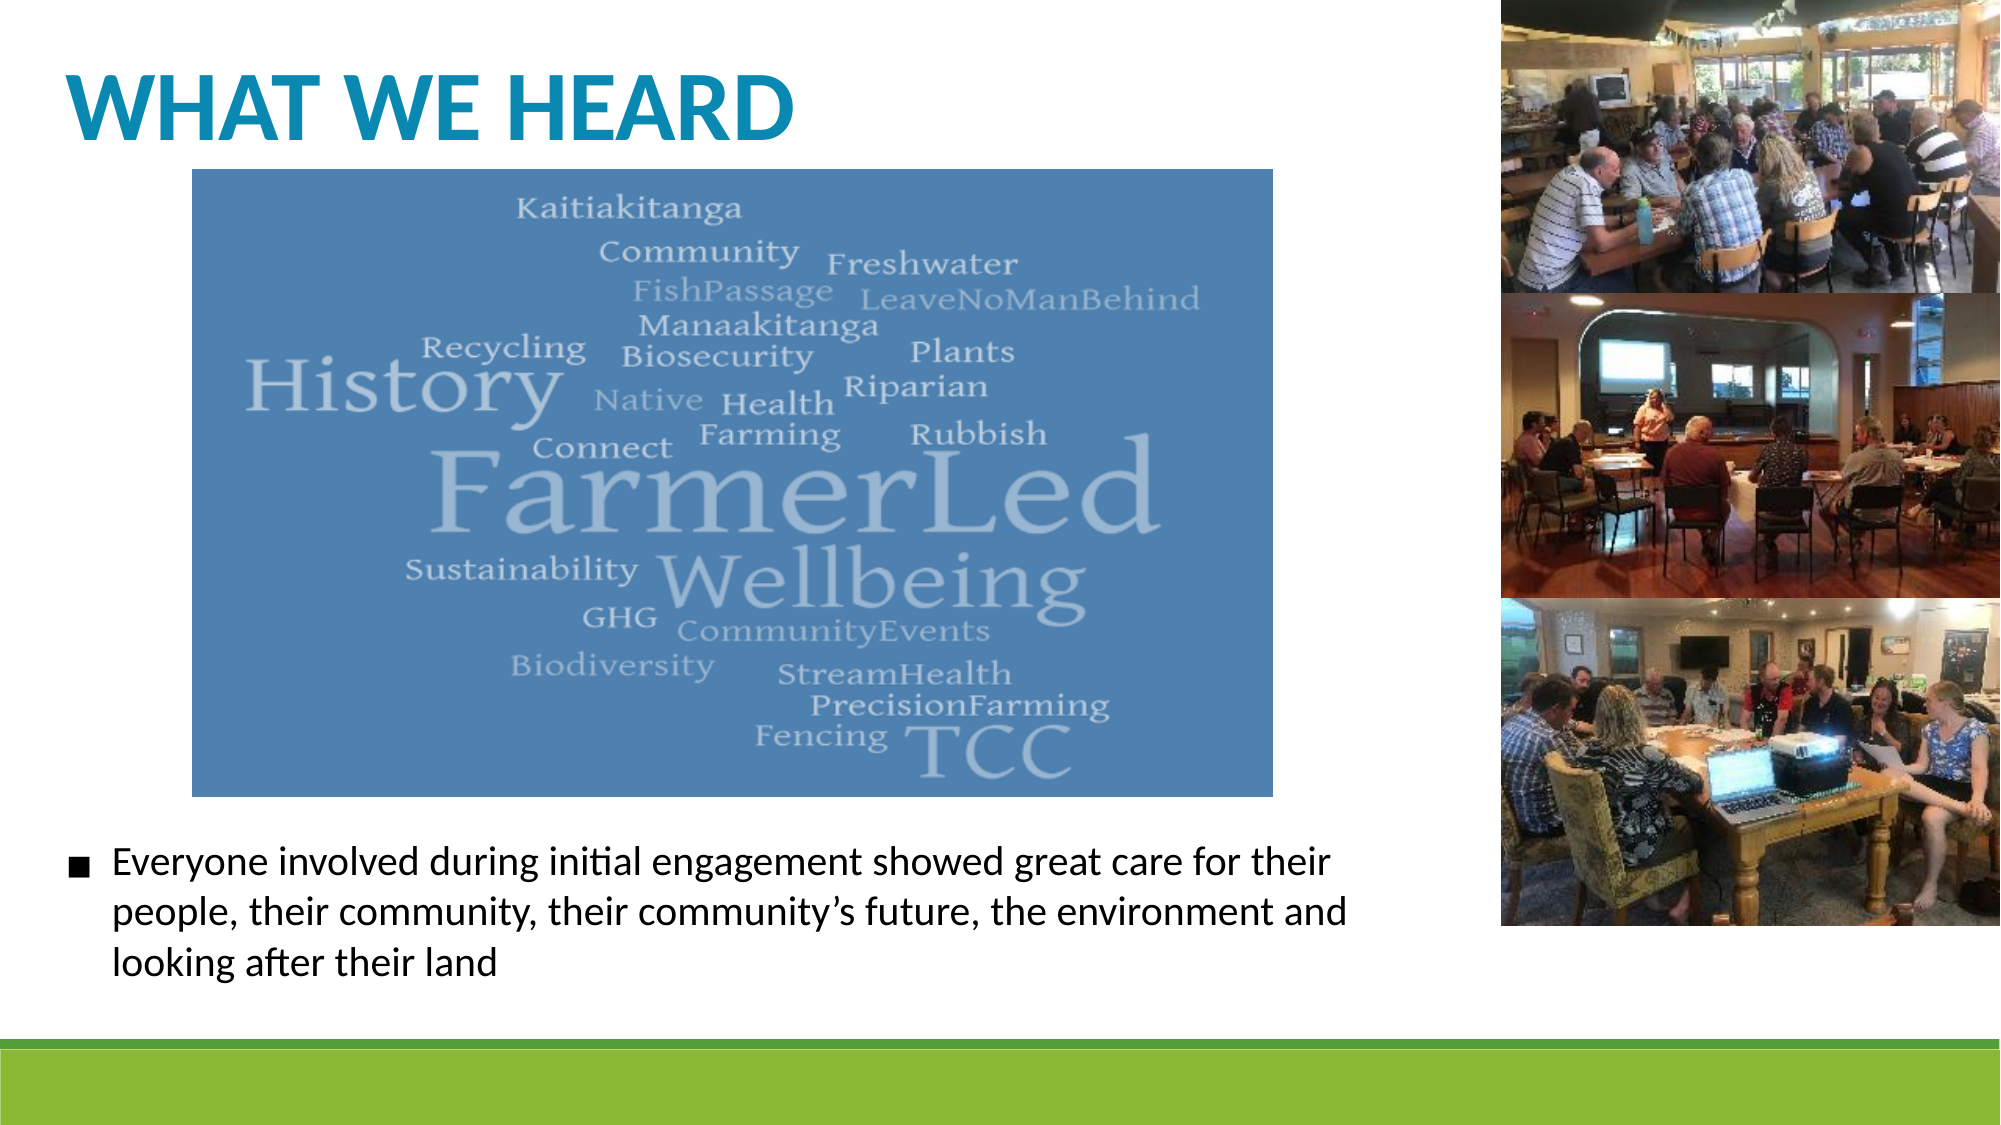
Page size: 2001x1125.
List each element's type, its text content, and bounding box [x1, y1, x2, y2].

text_box Everyone involved during initial engagement showed great care for their people, their community, their community’s future, the environment and looking after their land [50, 826, 1458, 992]
picture [1501, 0, 2000, 926]
text_box WHAT WE HEARD [50, 32, 1496, 168]
picture [192, 168, 1273, 798]
